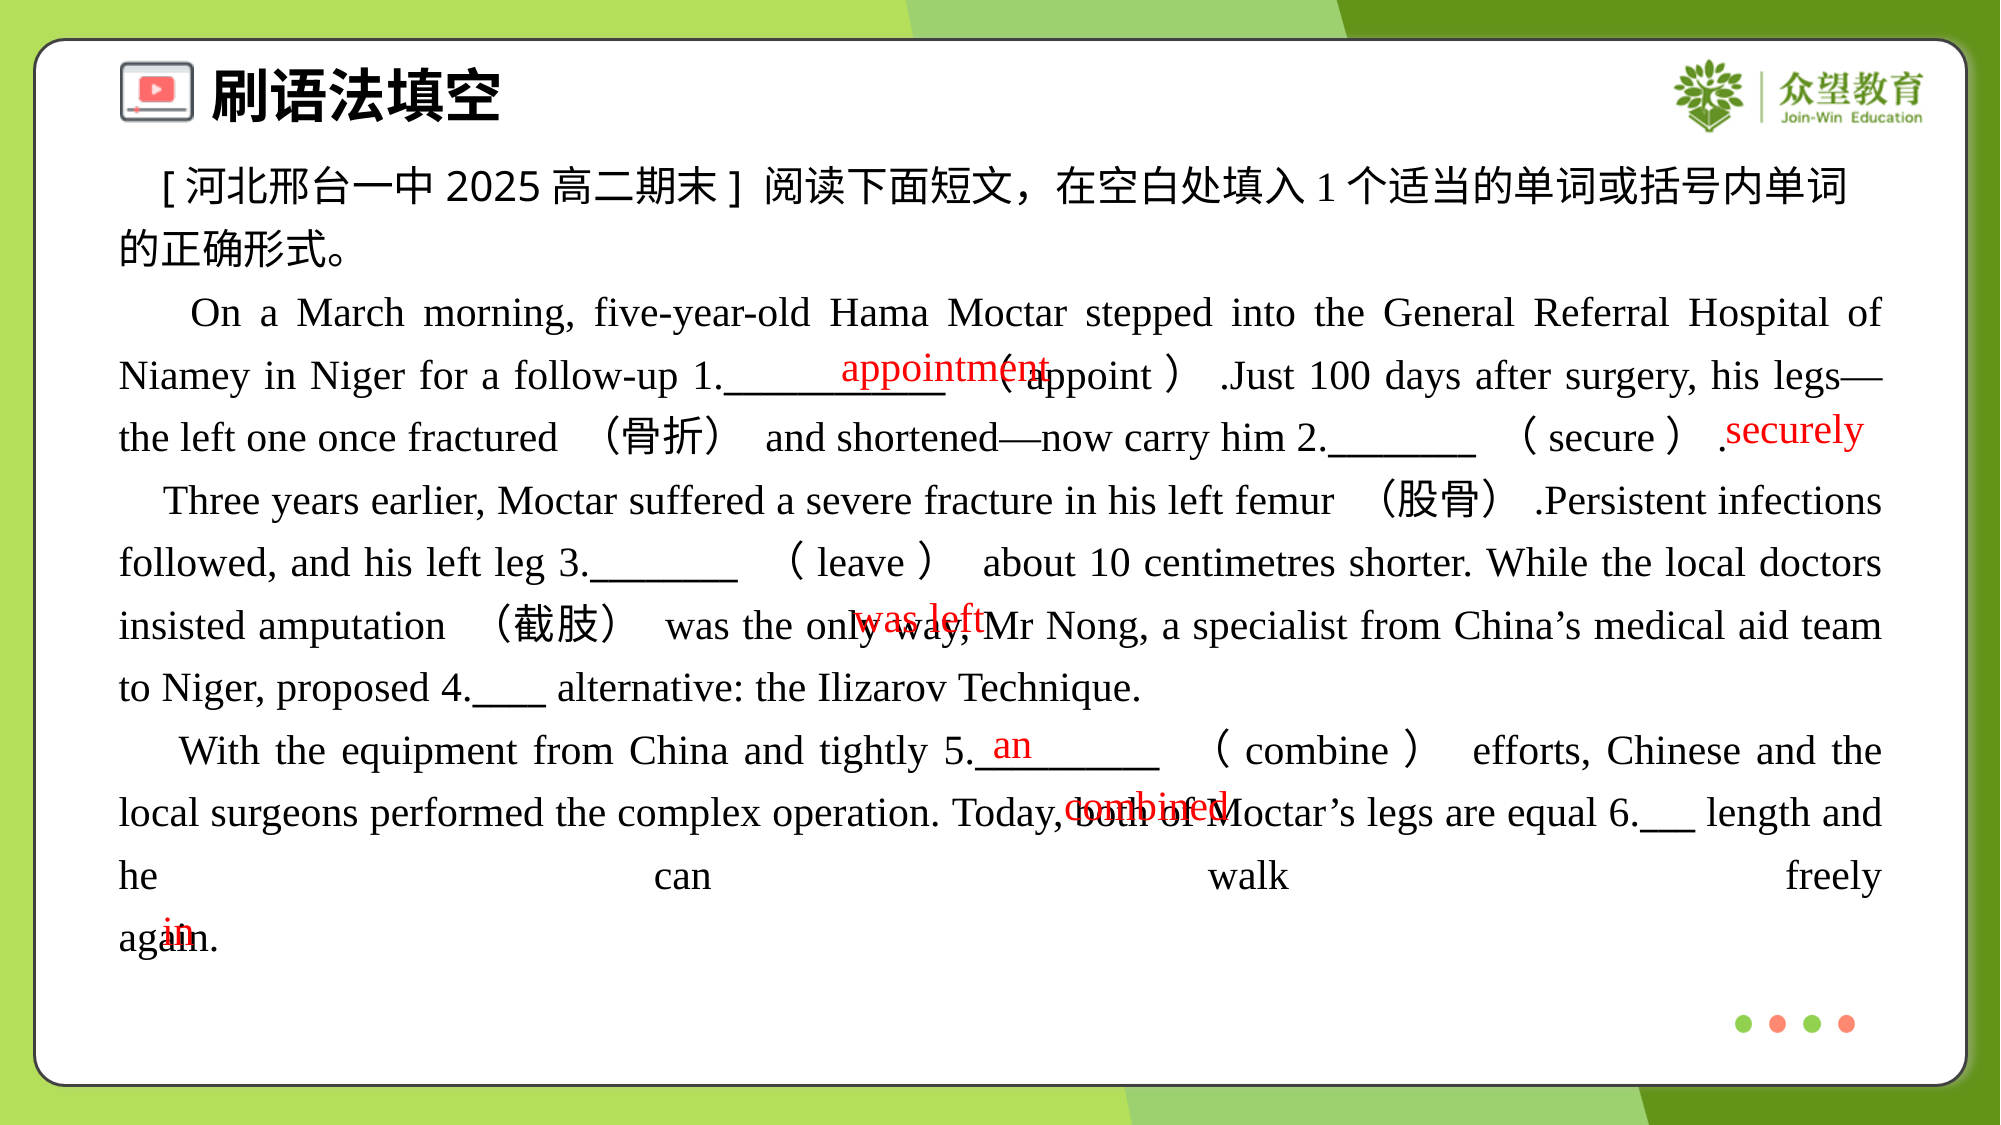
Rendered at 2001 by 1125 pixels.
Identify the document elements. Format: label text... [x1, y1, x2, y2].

text_box was left [843, 578, 995, 636]
text_box in [157, 891, 200, 949]
text_box [河北邢台一中2025高二期末] 阅读下面短文，在空白处填入1个适当的单词或括号内单词的正确形式。 On a March morning, five-year-old Hama Moctar stepped into the General Referral Hospital of Niamey in Niger for a follow-up 1.____________ （appoint）.Just 100 days after surgery, his legs—the left one once fractured （骨折） and shortened—now carry him 2.________ （secure）. Three years earlier, Moctar suffered a severe fracture in his left femur （股骨）.Persistent infections followed, and his left leg 3.________ （leave） about 10 centimetres shorter. While the local doctors insisted amputation （截肢） was the only way, Mr Nong, a specialist from China’s medical aid team to Niger, proposed 4.____ alternative: the Ilizarov Technique. With the equipment from China and tightly 5.__________ （combine） efforts, Chinese and the local surgeons performed the complex operation. Today, both of Moctar’s legs are equal 6.___ length and he can walk freely again.#1.3 [118, 147, 1883, 954]
text_box an [988, 703, 1037, 762]
text_box combined [1059, 766, 1234, 824]
text_box securely [1721, 389, 1870, 447]
picture [0, 0, 2000, 1125]
text_box appointment [836, 326, 1055, 385]
